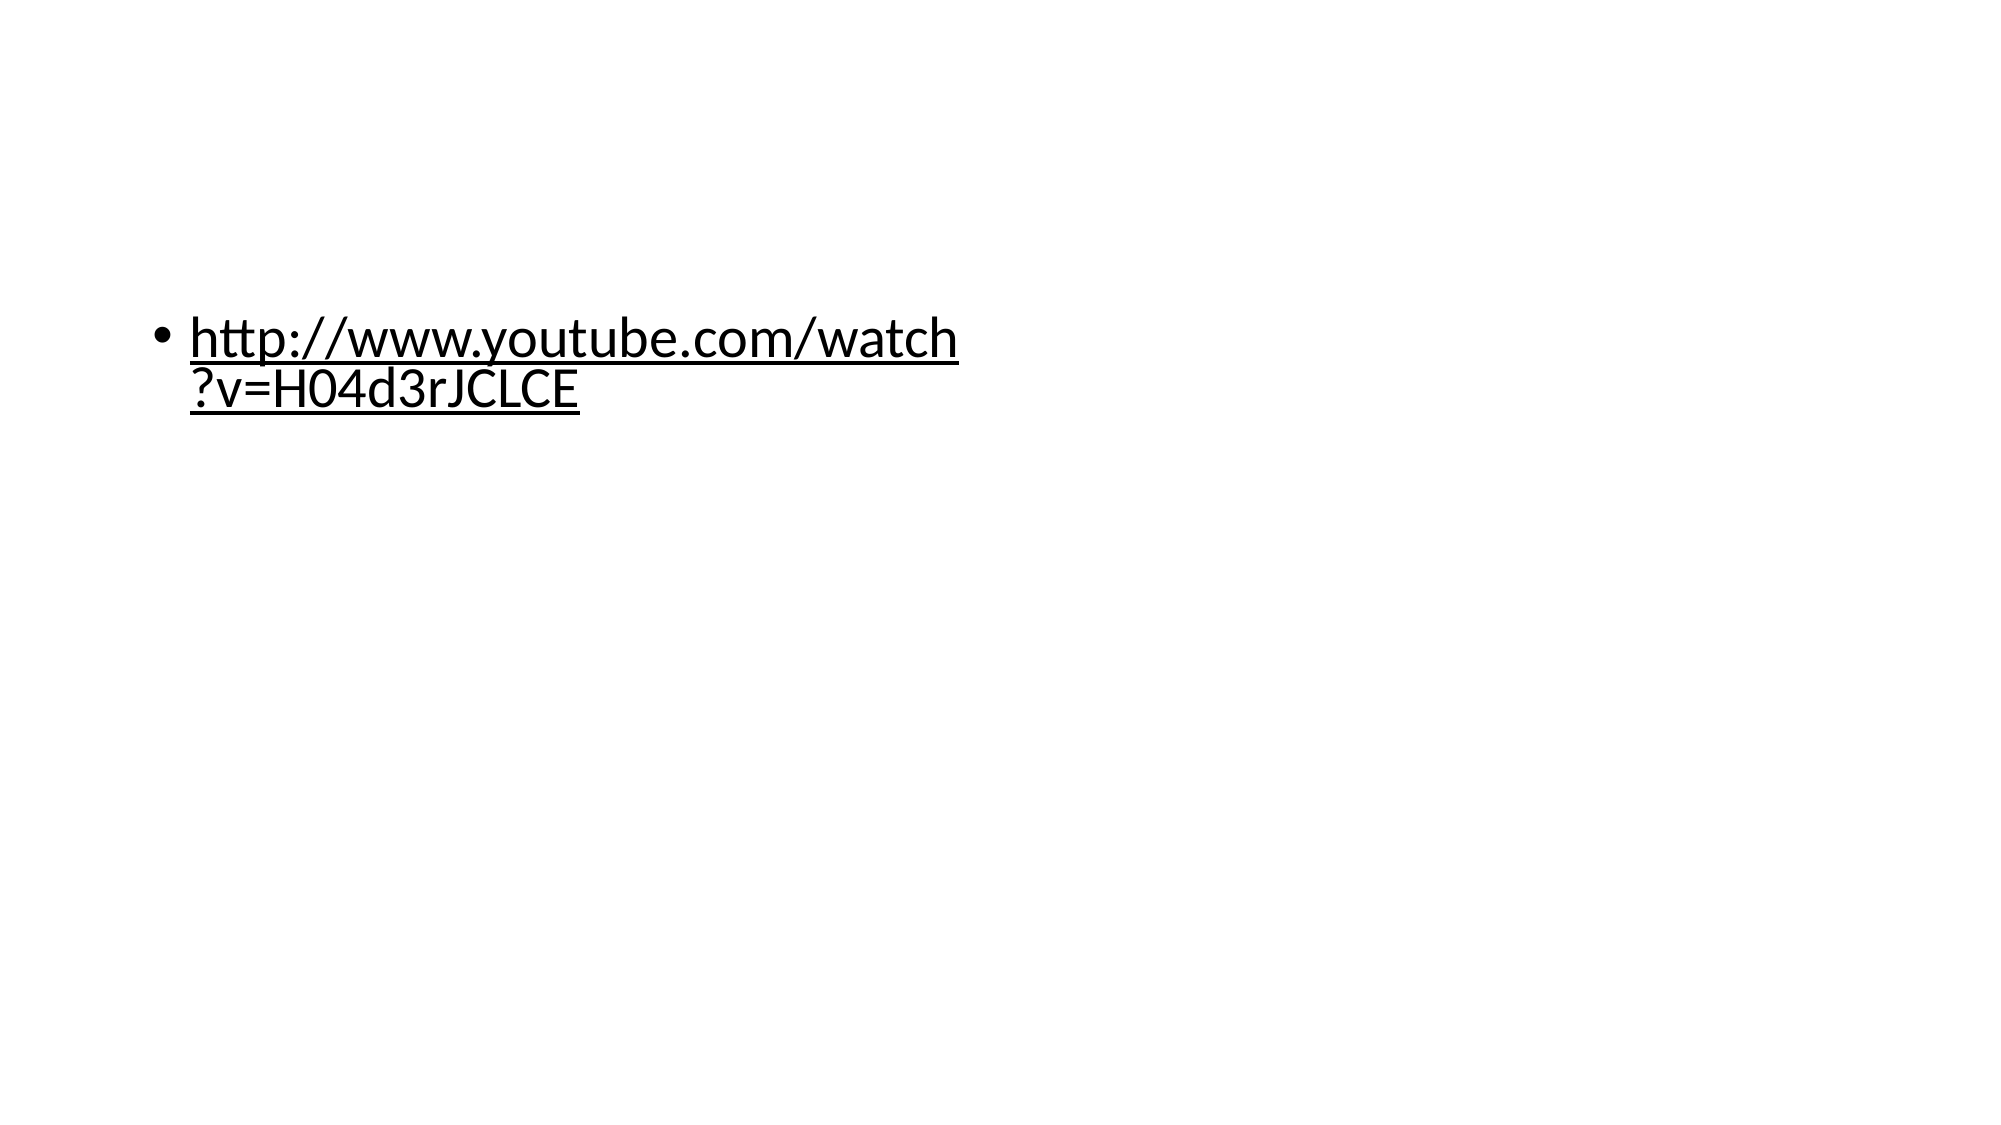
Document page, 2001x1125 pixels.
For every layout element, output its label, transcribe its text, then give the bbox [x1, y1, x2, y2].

list http://www.youtube.com/watch?v=H04d3rJCLCE [137, 299, 988, 1014]
